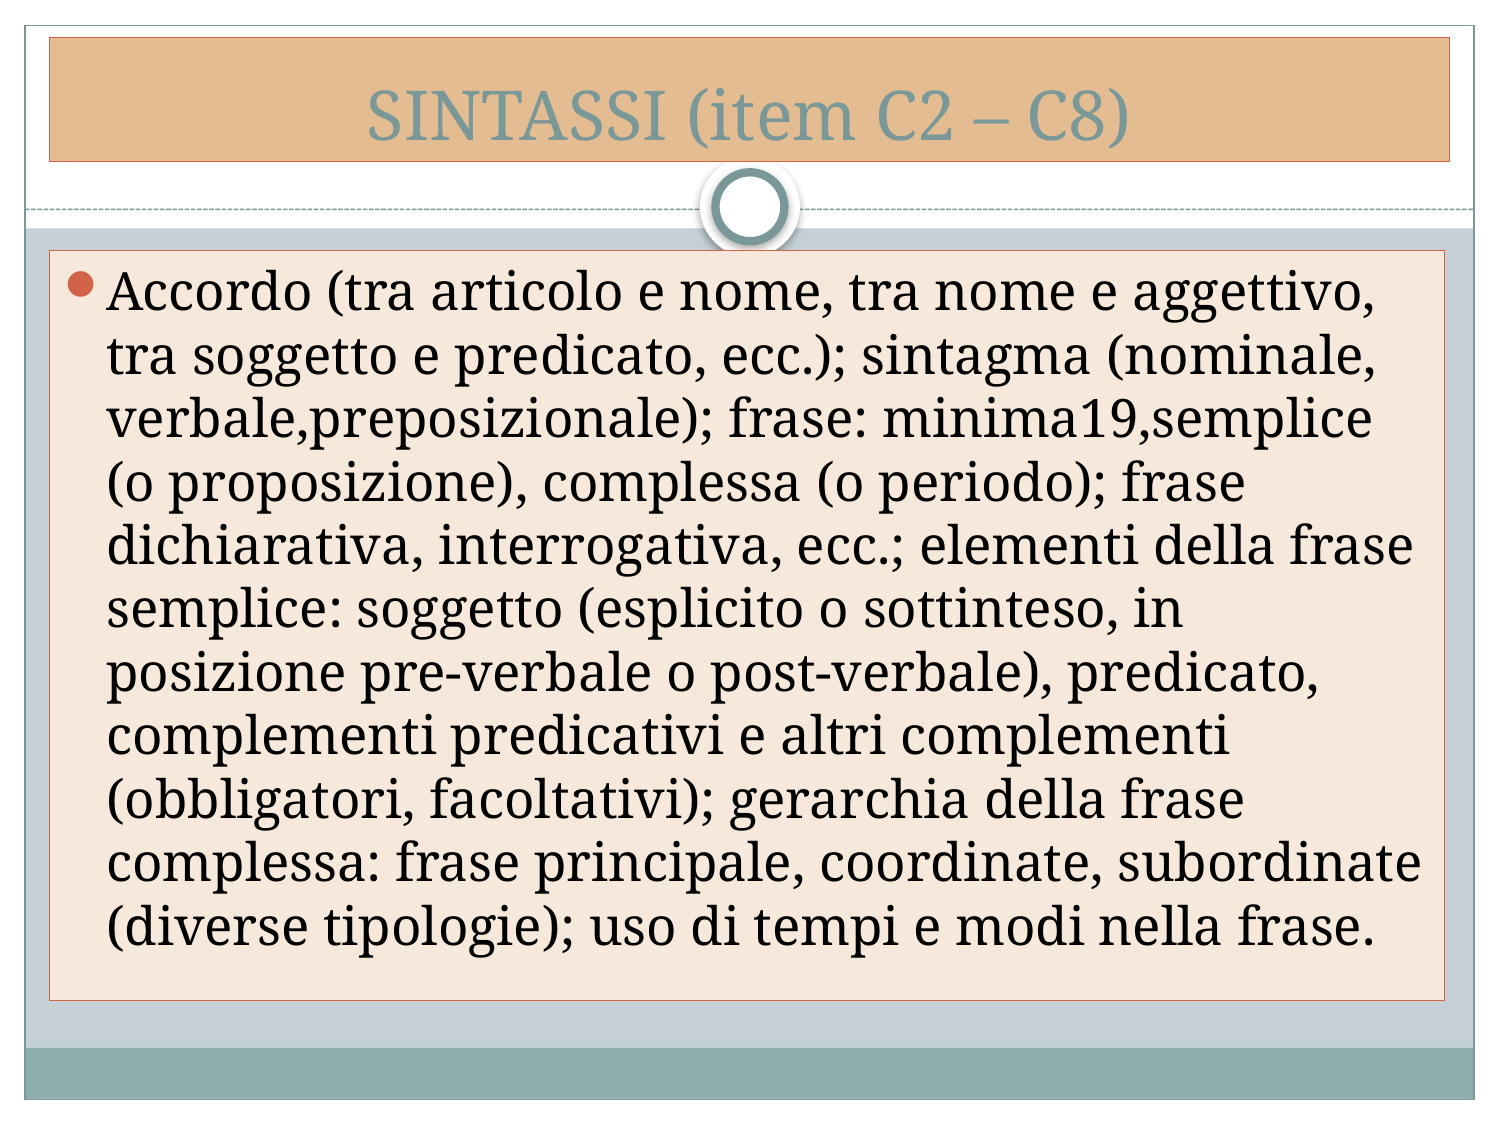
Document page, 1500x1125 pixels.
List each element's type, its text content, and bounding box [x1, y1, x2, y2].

list Accordo (tra articolo e nome, tra nome e aggettivo, tra soggetto e predicato, ecc.); sintagma (nominale, verbale,preposizionale); frase: minima19,semplice (o proposizione), complessa (o periodo); frase dichiarativa, interrogativa, ecc.; elementi della frase semplice: soggetto (esplicito o sottinteso, in posizione pre‐verbale o post‐verbale), predicato, complementi predicativi e altri complementi (obbligatori, facoltativi); gerarchia della frase complessa: frase principale, coordinate, subordinate (diverse tipologie); uso di tempi e modi nella frase. [49, 250, 1445, 1001]
title SINTASSI (item C2 – C8) [49, 37, 1450, 162]
